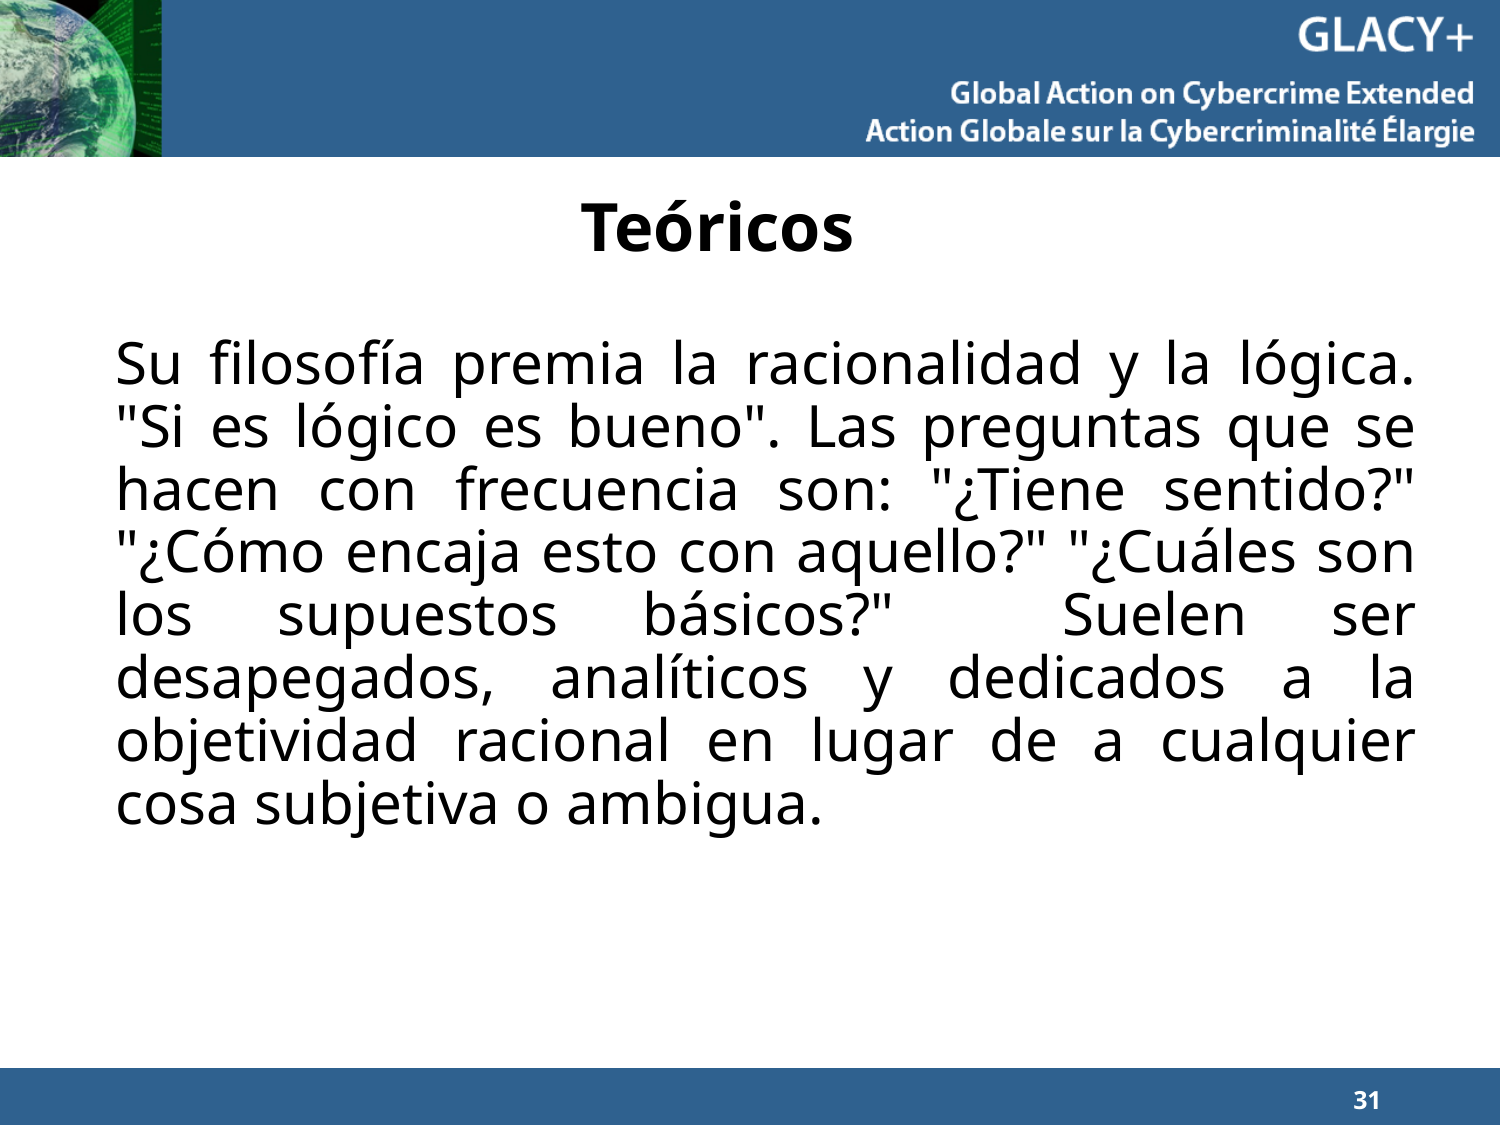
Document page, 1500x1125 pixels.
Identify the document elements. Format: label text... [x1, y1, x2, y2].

slide_number 31 [1059, 1071, 1397, 1125]
picture [0, 0, 1500, 157]
list Su filosofía premia la racionalidad y la lógica. "Si es lógico es bueno". Las preguntas que se hacen con frecuencia son: "¿Tiene sentido?" "¿Cómo encaja esto con aquello?" "¿Cuáles son los supuestos básicos?" Suelen ser desapegados, analíticos y dedicados a la objetividad racional en lugar de a cualquier cosa subjetiva o ambigua. [100, 326, 1432, 1028]
title Teóricos [0, 154, 1449, 305]
